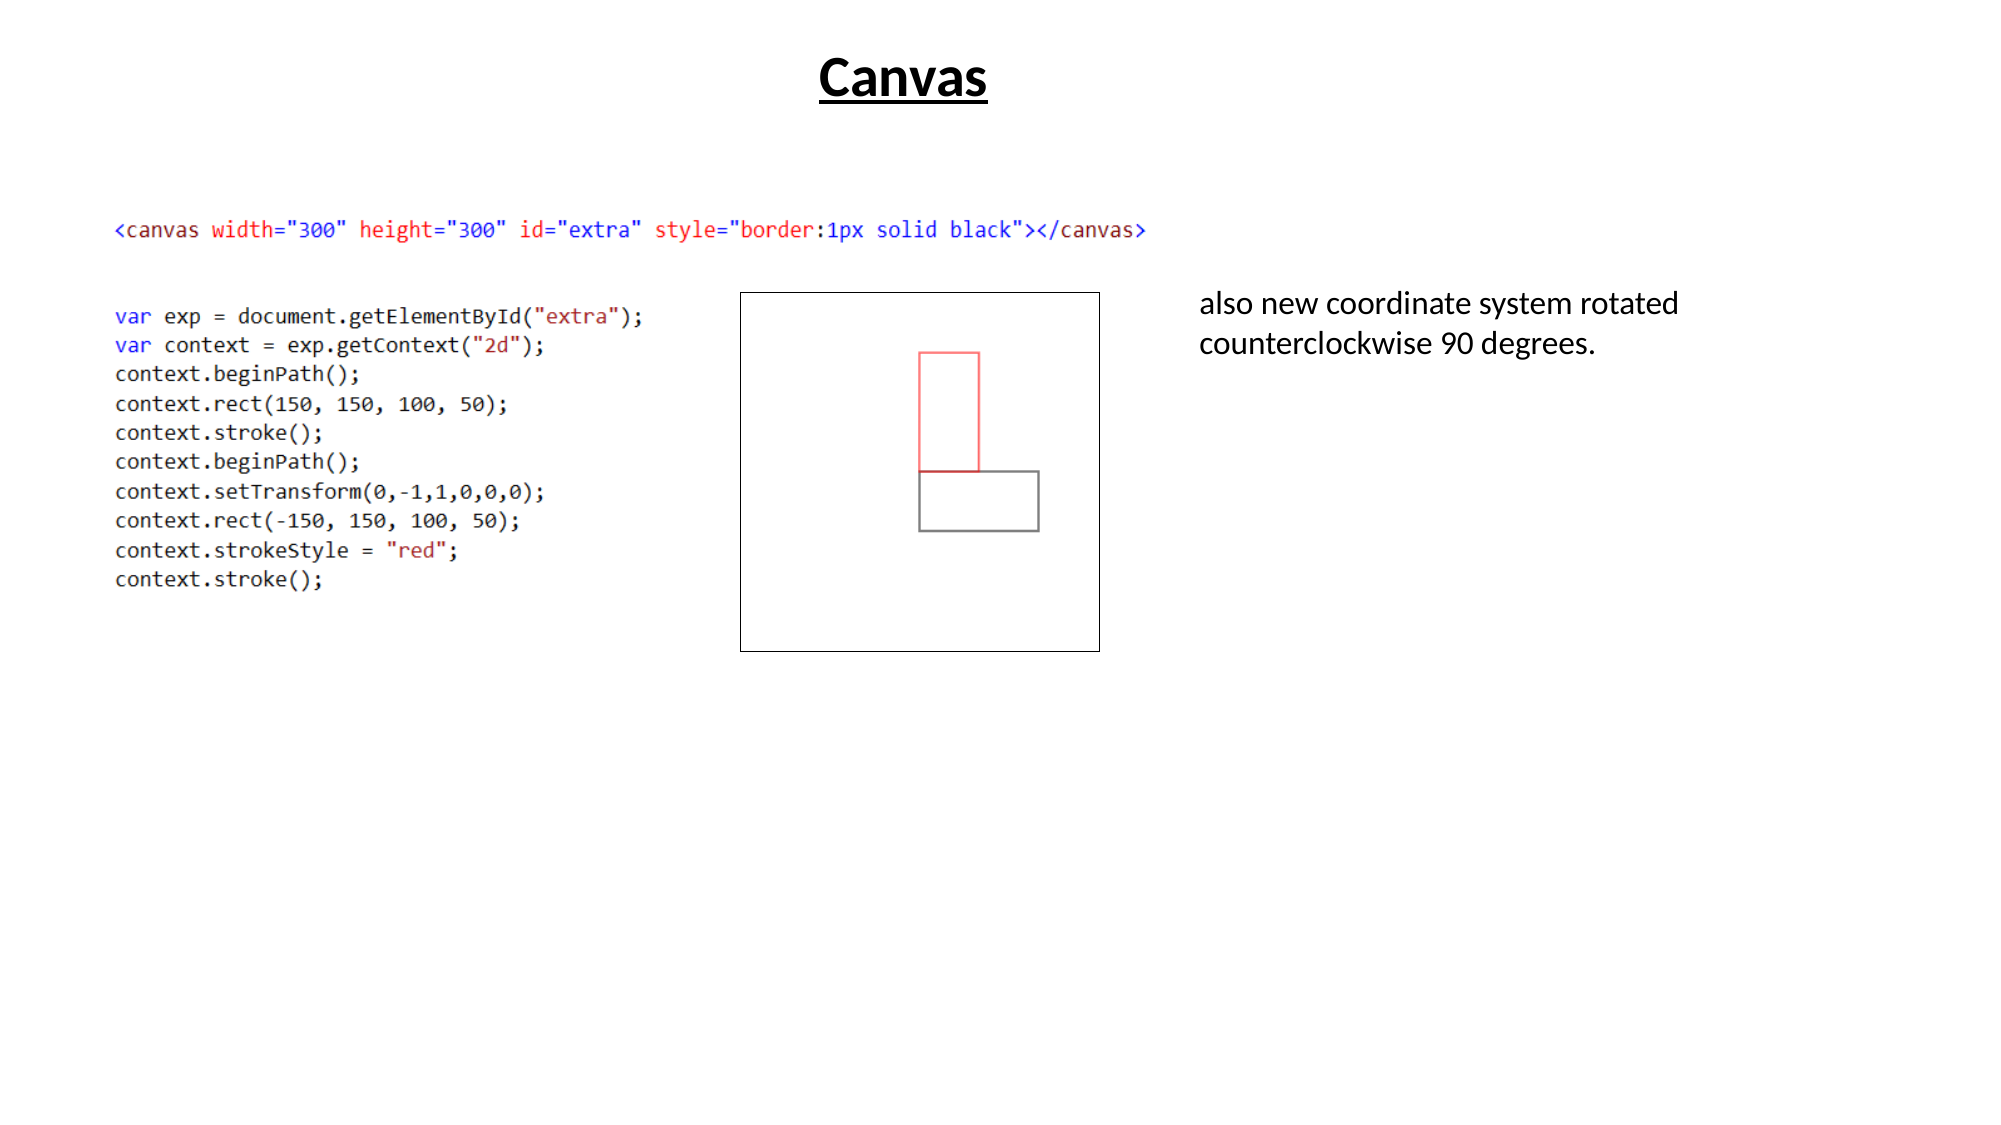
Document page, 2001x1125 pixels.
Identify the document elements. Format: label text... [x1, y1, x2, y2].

text_box Canvas [804, 31, 1105, 116]
picture [730, 280, 1105, 658]
picture [101, 301, 660, 595]
text_box also new coordinate system rotated counterclockwise 90 degrees. [1184, 274, 1741, 369]
picture [105, 215, 1162, 244]
